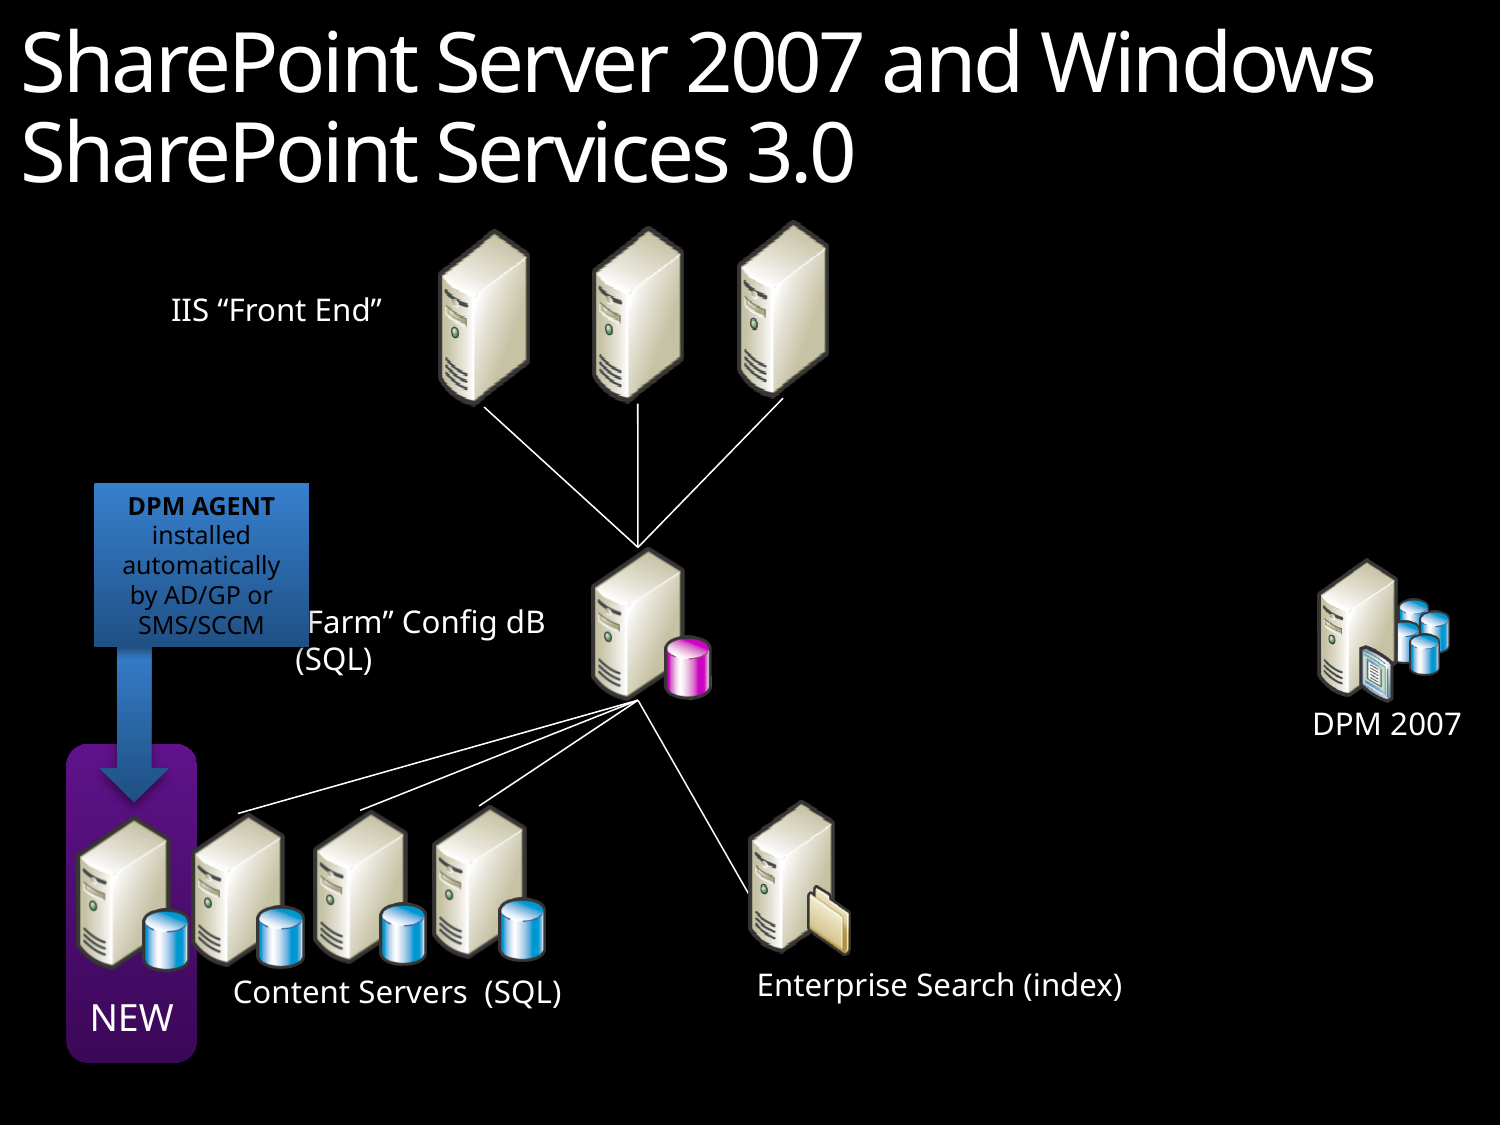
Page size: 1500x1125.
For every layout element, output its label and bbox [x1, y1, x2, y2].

text_box [1297, 557, 1478, 749]
text_box [66, 399, 1138, 1064]
picture [592, 225, 684, 404]
picture [737, 220, 829, 399]
title [20, 20, 1500, 208]
text_box [155, 282, 398, 335]
picture [438, 229, 530, 408]
